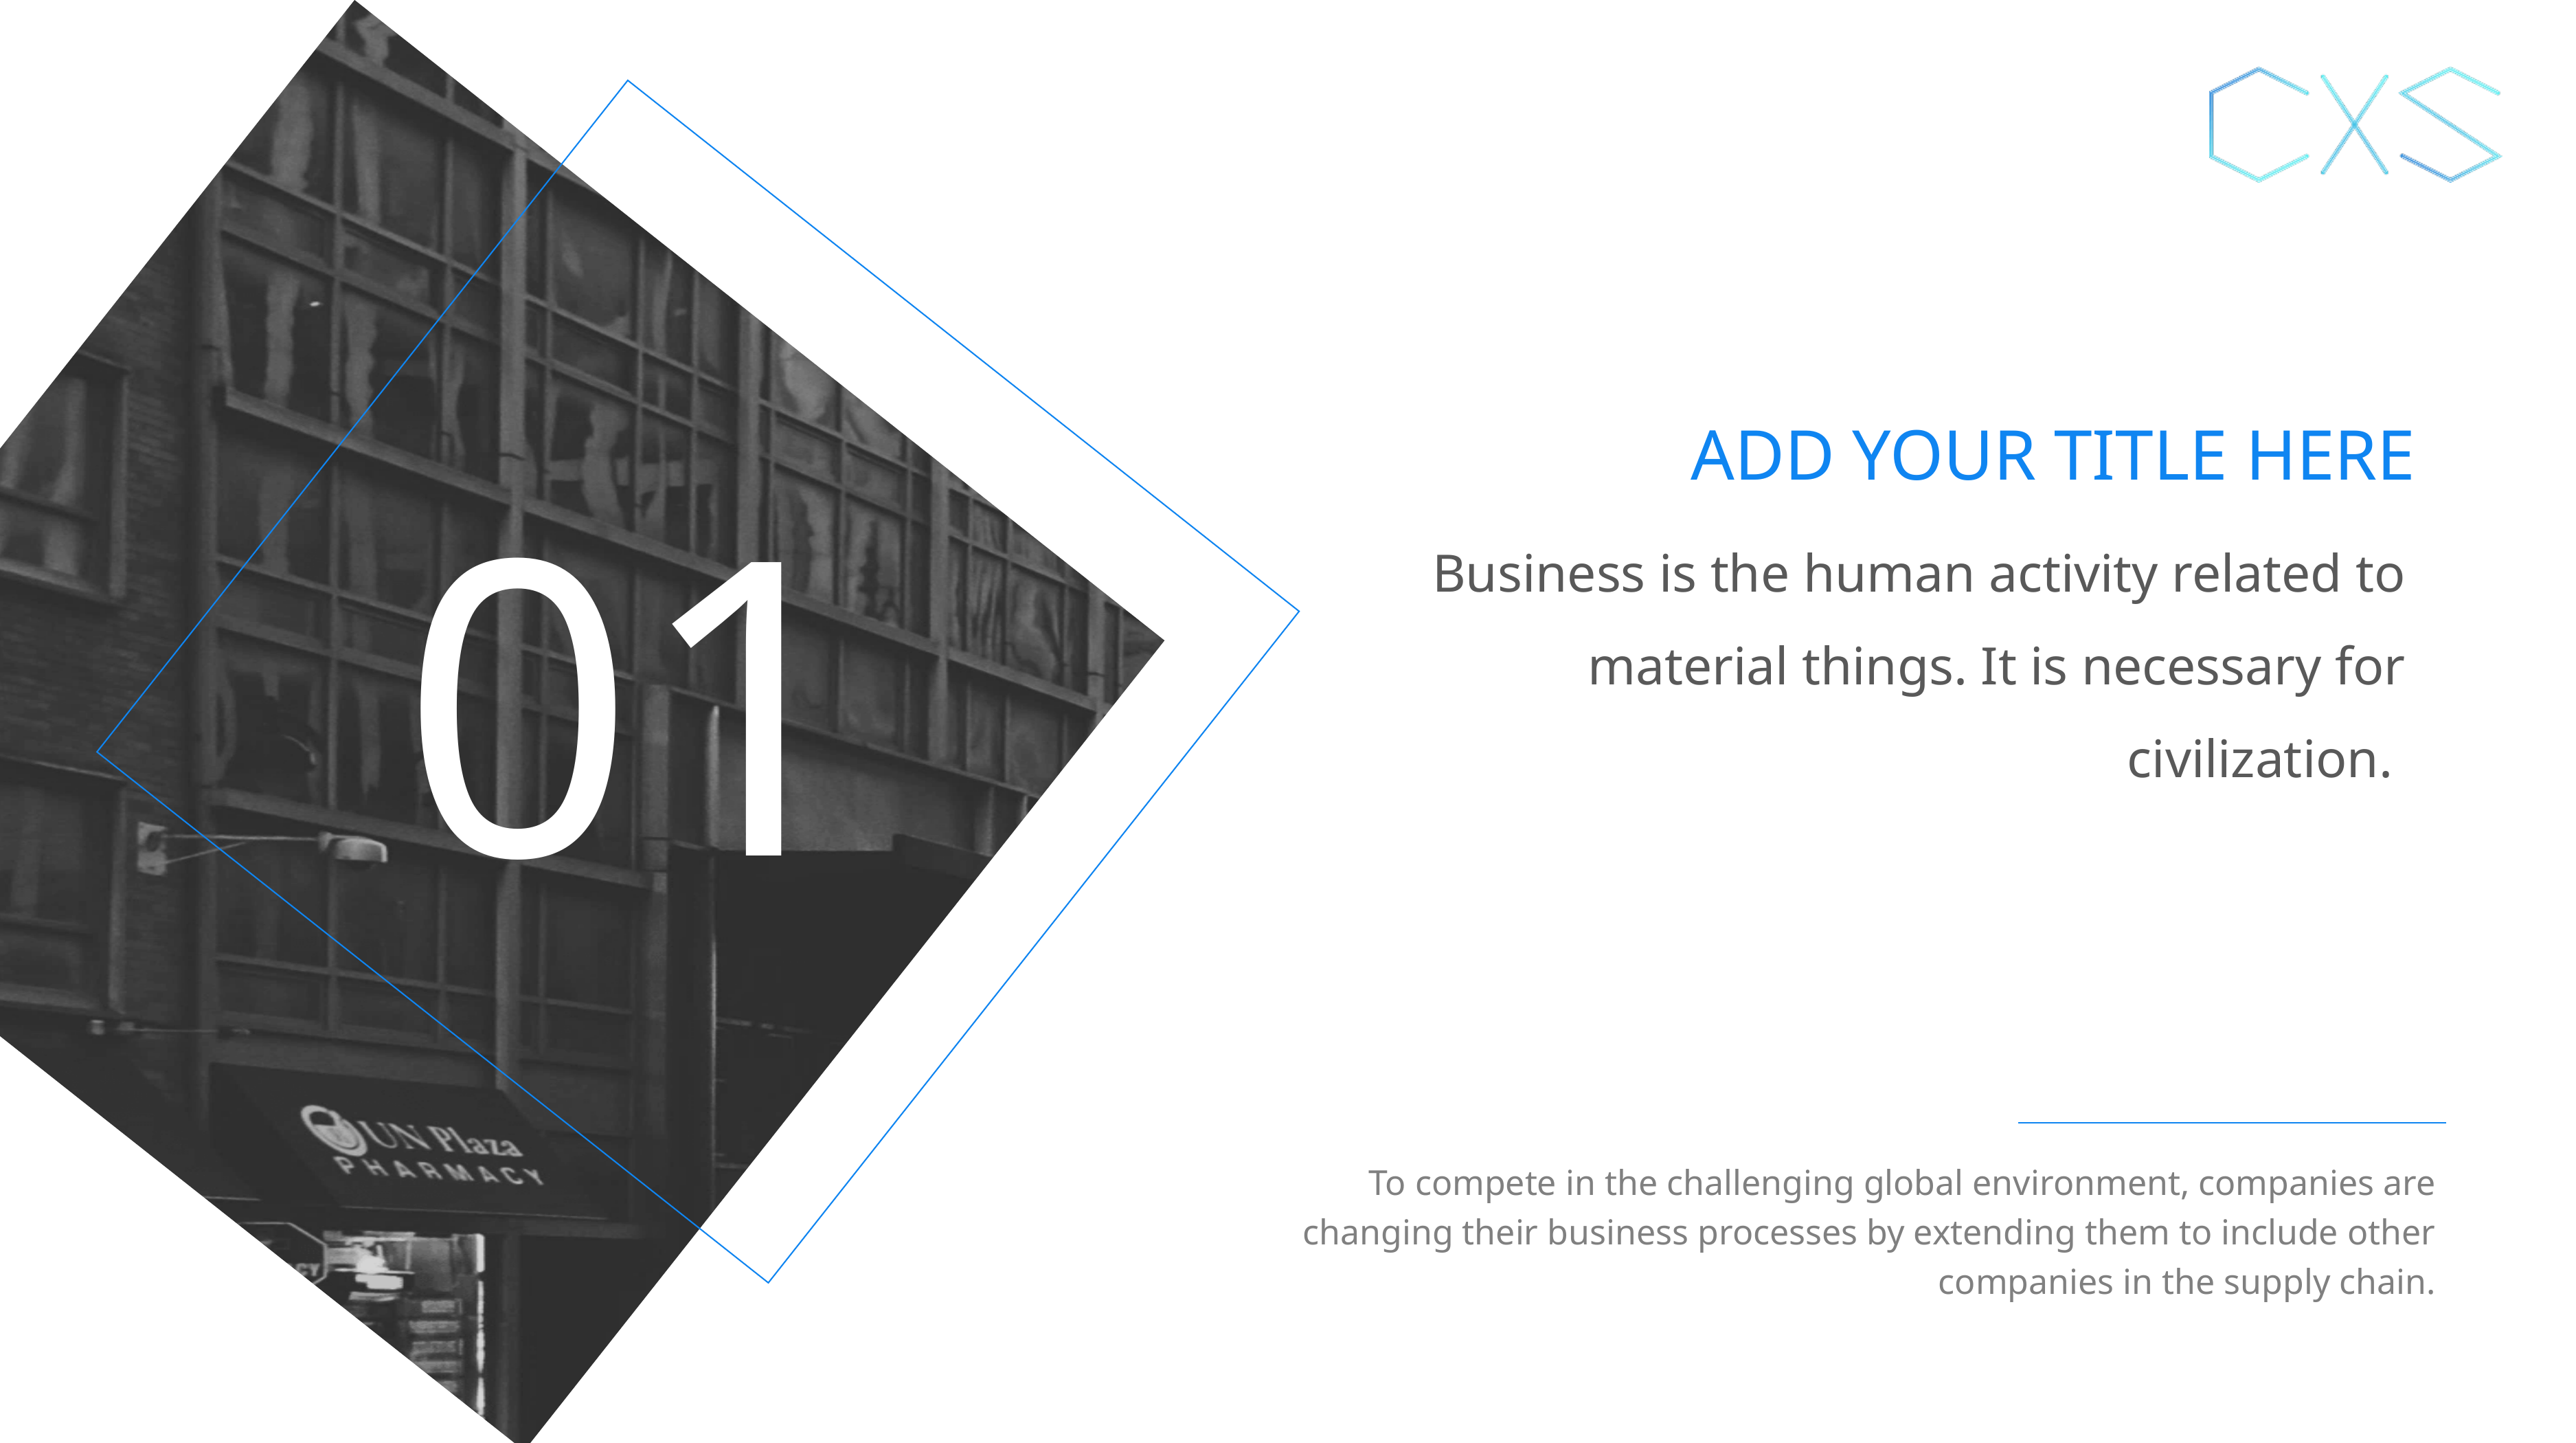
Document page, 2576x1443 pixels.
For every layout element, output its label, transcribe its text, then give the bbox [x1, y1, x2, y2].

text_box To compete in the challenging global environment, companies are changing their business processes by extending them to include other companies in the supply chain. [1213, 1148, 2447, 1307]
text_box Business is the human activity related to material things. It is necessary for civilization. [1337, 504, 2417, 793]
picture [2209, 67, 2502, 183]
text_box ADD YOUR TITLE HERE [1337, 375, 2417, 504]
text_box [0, 0, 1165, 1443]
